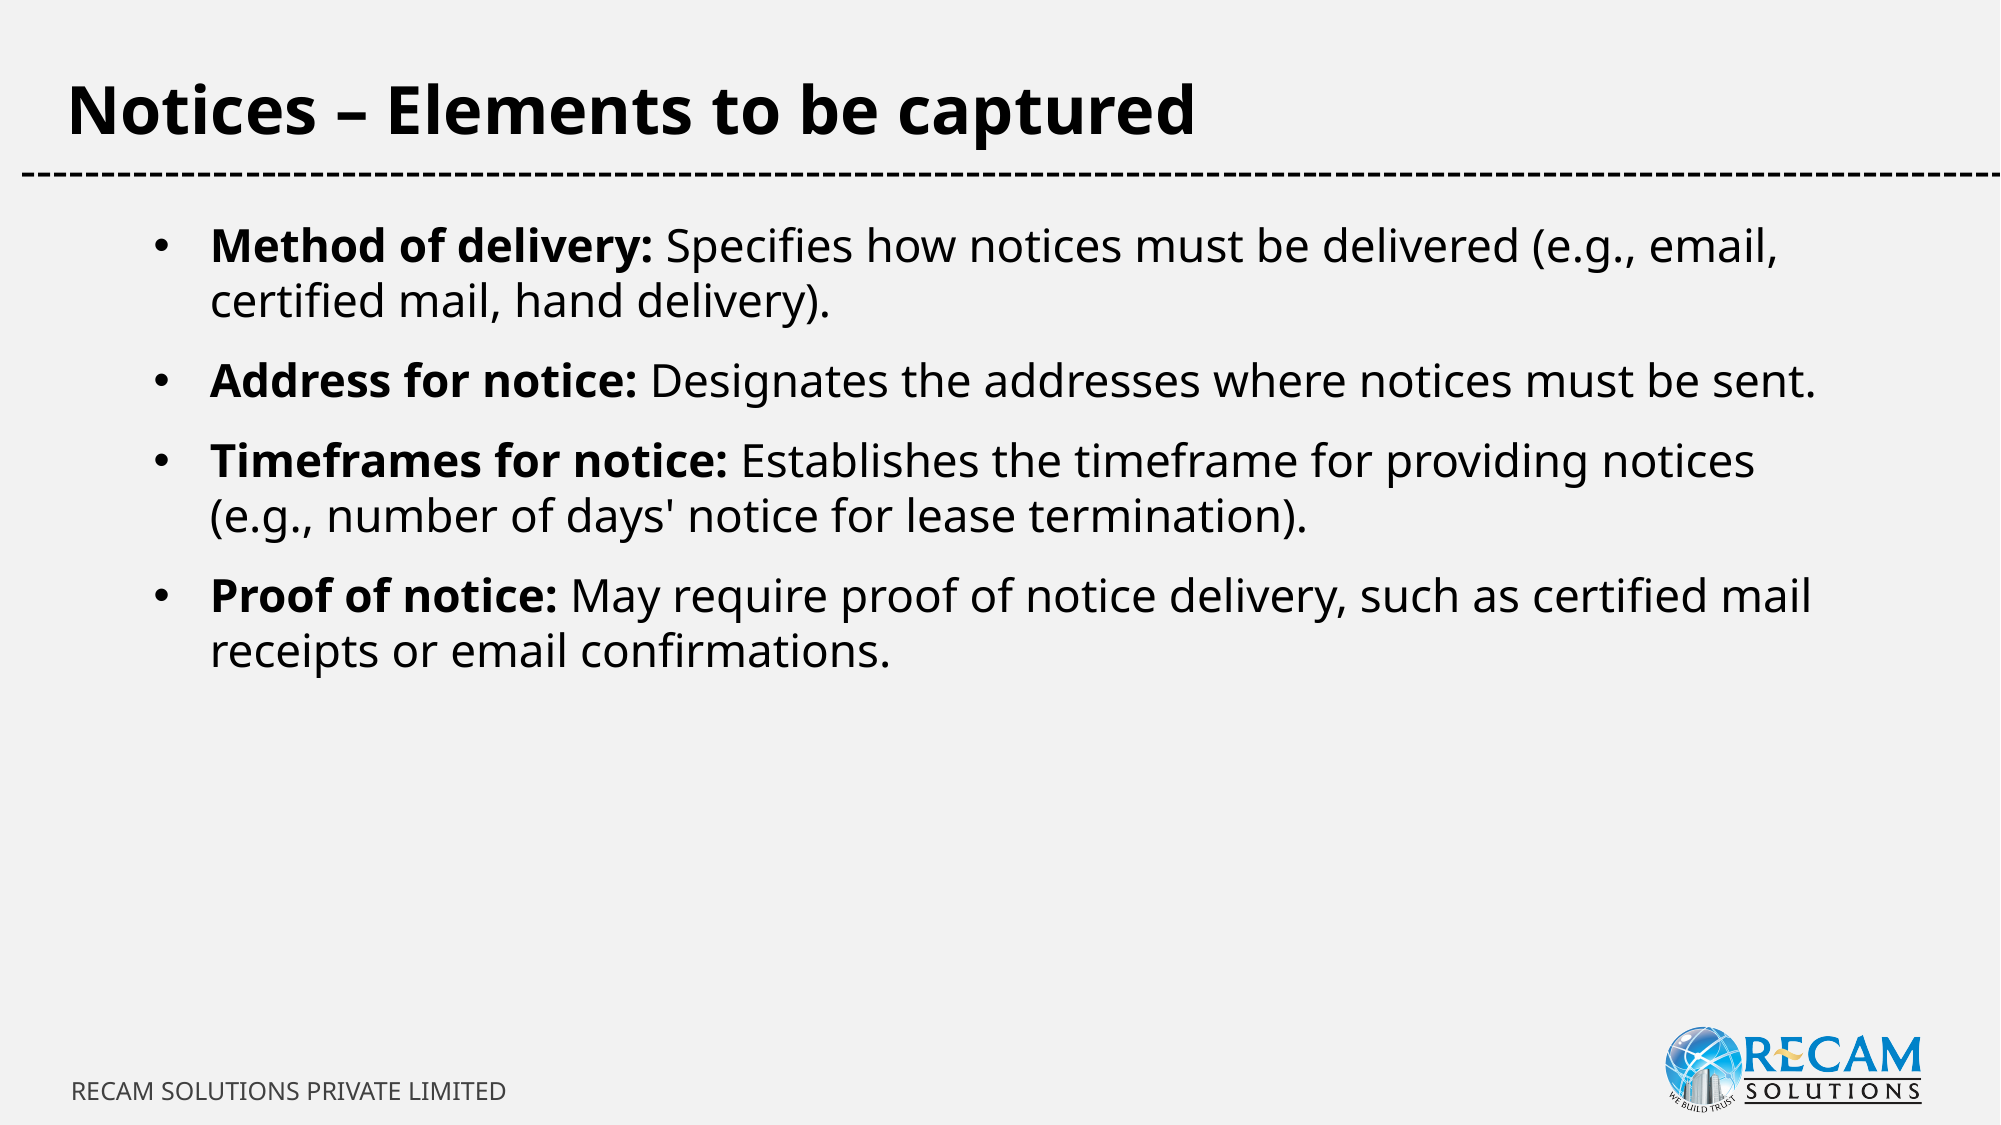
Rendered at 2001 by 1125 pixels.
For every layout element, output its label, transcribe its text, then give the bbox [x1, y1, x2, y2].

picture [1652, 1014, 1935, 1125]
text_box Notices – Elements to be captured [51, 60, 1979, 131]
text_box ----------------------------------------------------------------------------------------------------------------------------- [6, 131, 2000, 207]
text_box Method of delivery: Specifies how notices must be delivered (e.g., email, certified mail, hand delivery). Address for notice: Designates the addresses where notices must be sent. Timeframes for notice: Establishes the timeframe for providing notices (e.g., number of days' notice for lease termination). Proof of notice: May require proof of notice delivery, such as certified mail receipts or email confirmations. [138, 209, 1842, 685]
footer RECAM SOLUTIONS PRIVATE LIMITED [70, 1073, 971, 1107]
